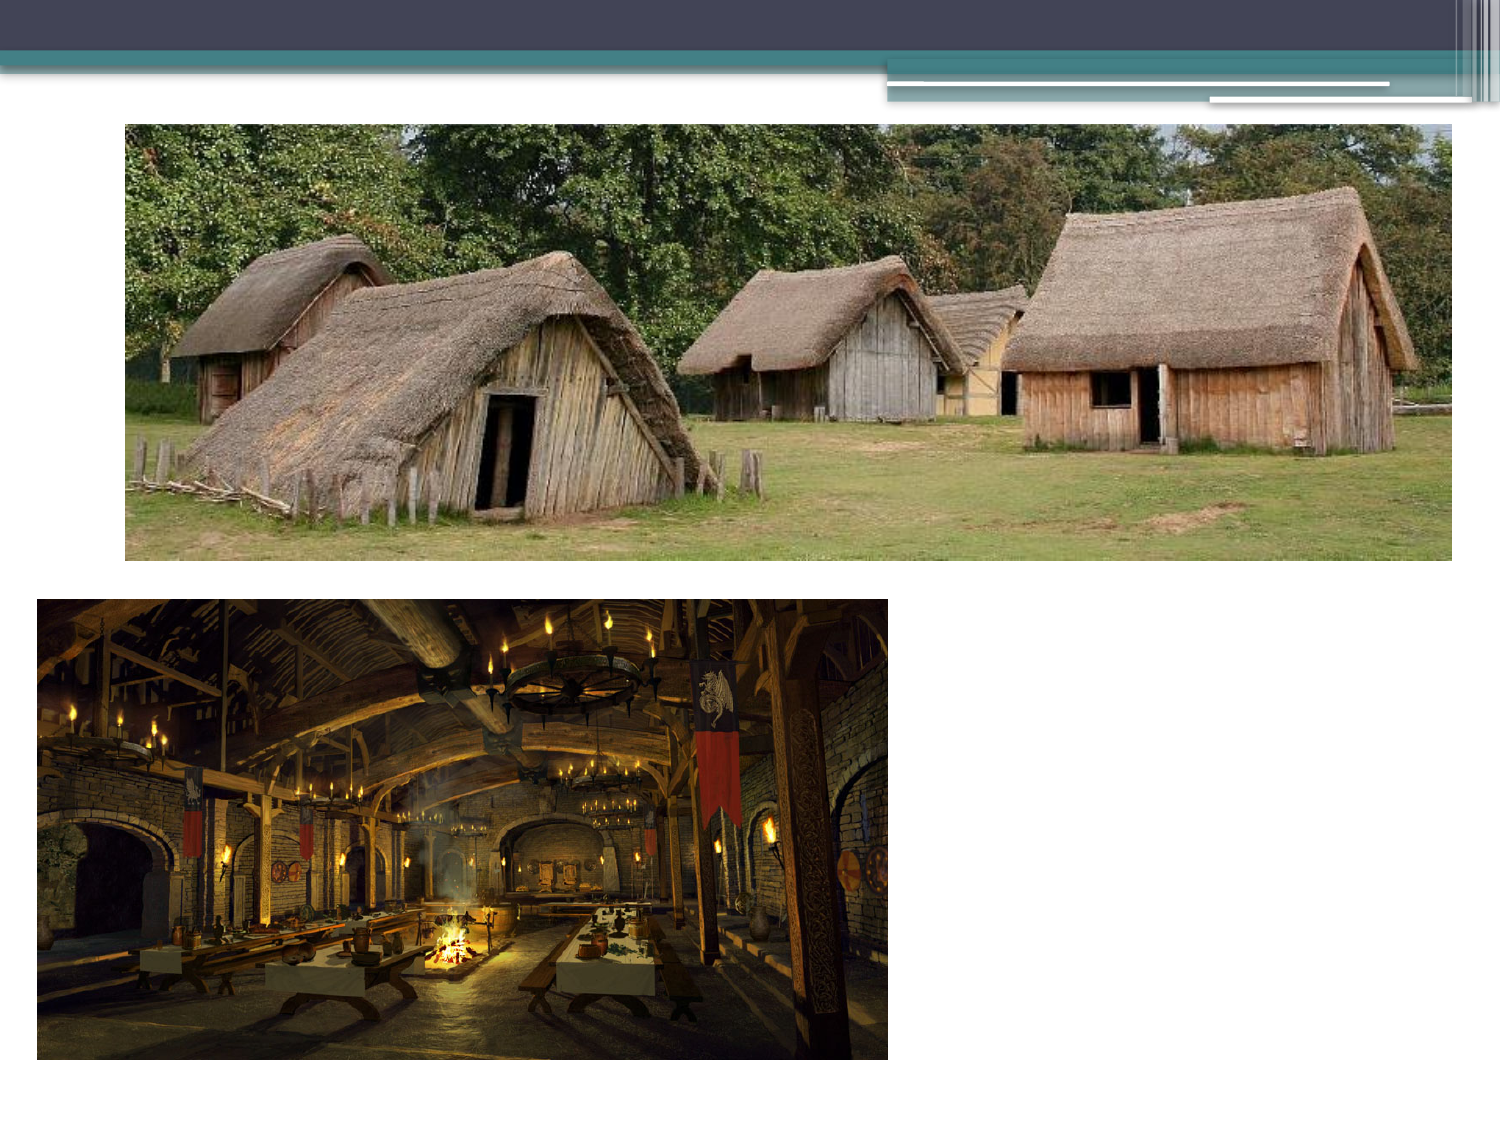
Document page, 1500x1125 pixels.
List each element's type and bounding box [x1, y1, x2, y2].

picture [37, 599, 888, 1061]
list [124, 124, 1452, 562]
